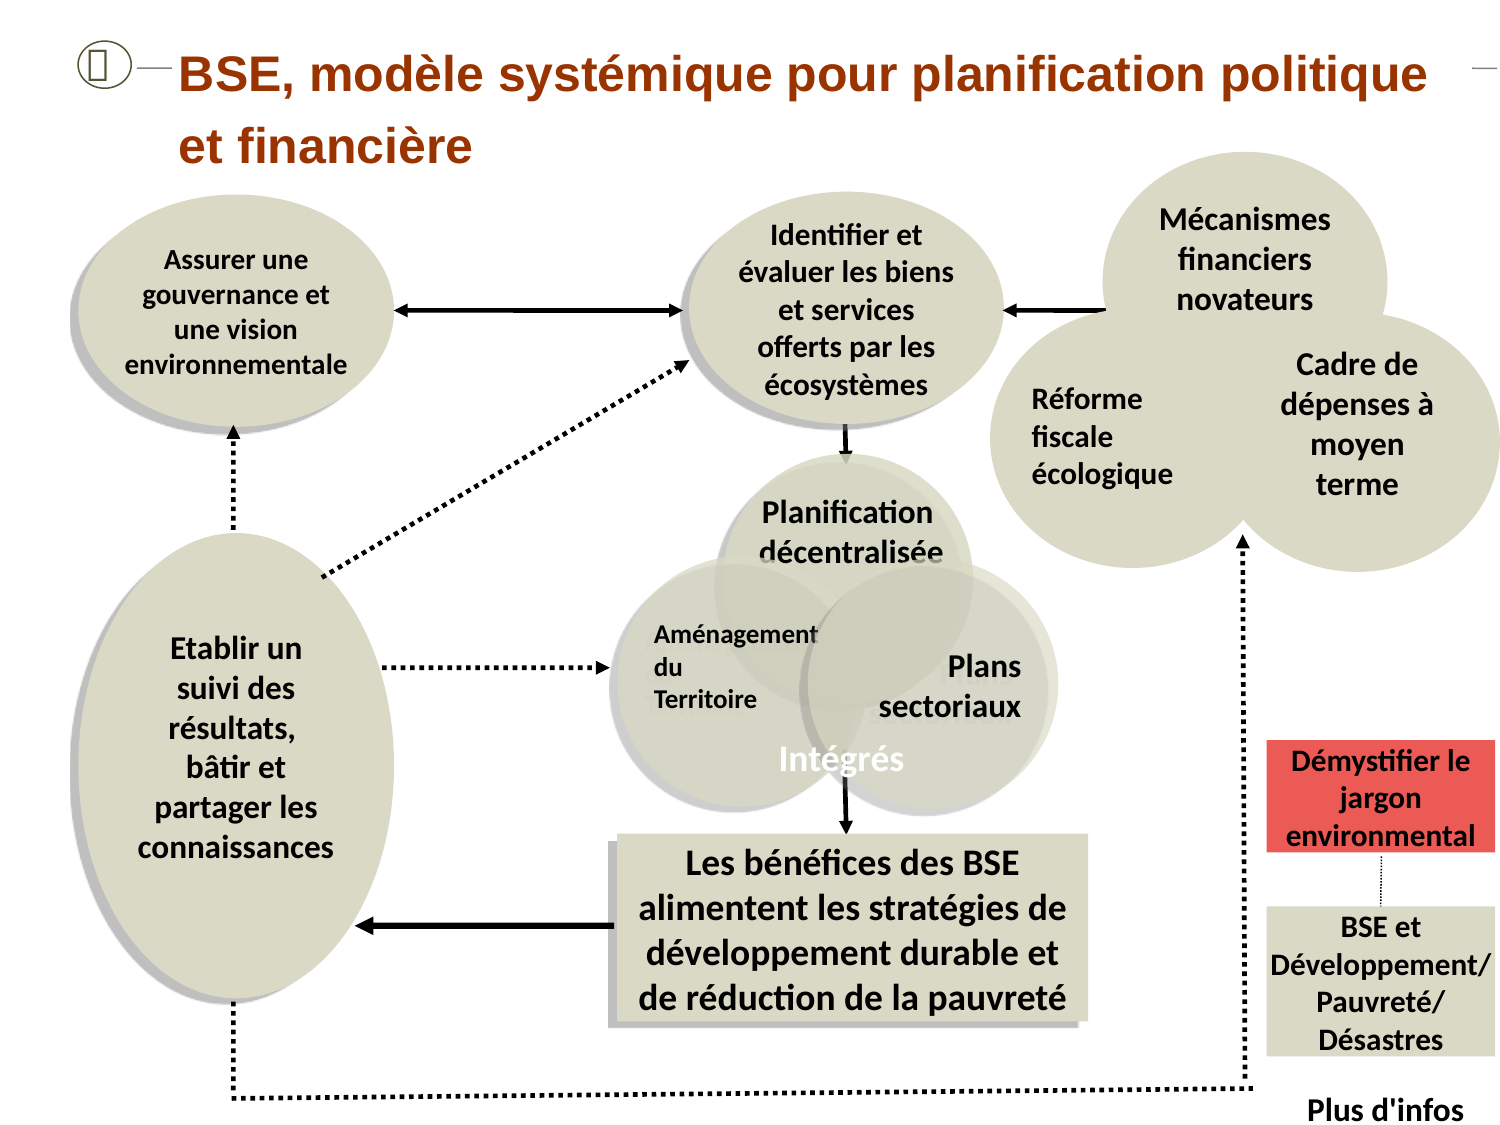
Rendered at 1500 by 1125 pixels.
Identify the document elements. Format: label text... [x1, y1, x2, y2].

text_box [227, 424, 240, 438]
text_box [595, 661, 610, 674]
text_box [354, 919, 615, 933]
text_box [989, 151, 1500, 573]
text_box  [78, 31, 138, 103]
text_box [617, 453, 1059, 810]
text_box [393, 304, 684, 317]
text_box BSE et Développement/ Pauvreté/ Désastres [1266, 906, 1496, 1057]
text_box [675, 360, 690, 372]
text_box Assurer une gouvernance et une vision environnementale [78, 194, 394, 427]
text_box [839, 818, 853, 833]
text_box BSE, modèle systémique pour planification politique et financière [172, 23, 1472, 105]
text_box Etablir un suivi des résultats, bâtir et partager les connaissances [78, 533, 395, 999]
text_box Les bénéfices des BSE alimentent les stratégies de développement durable et de réduction de la pauvreté [617, 833, 1089, 1022]
text_box Démystifier le jargon environmental [1266, 740, 1496, 853]
text_box Plus d'infos [1271, 1087, 1500, 1125]
text_box Identifier et évaluer les biens et services offerts par les écosystèmes [689, 191, 984, 424]
